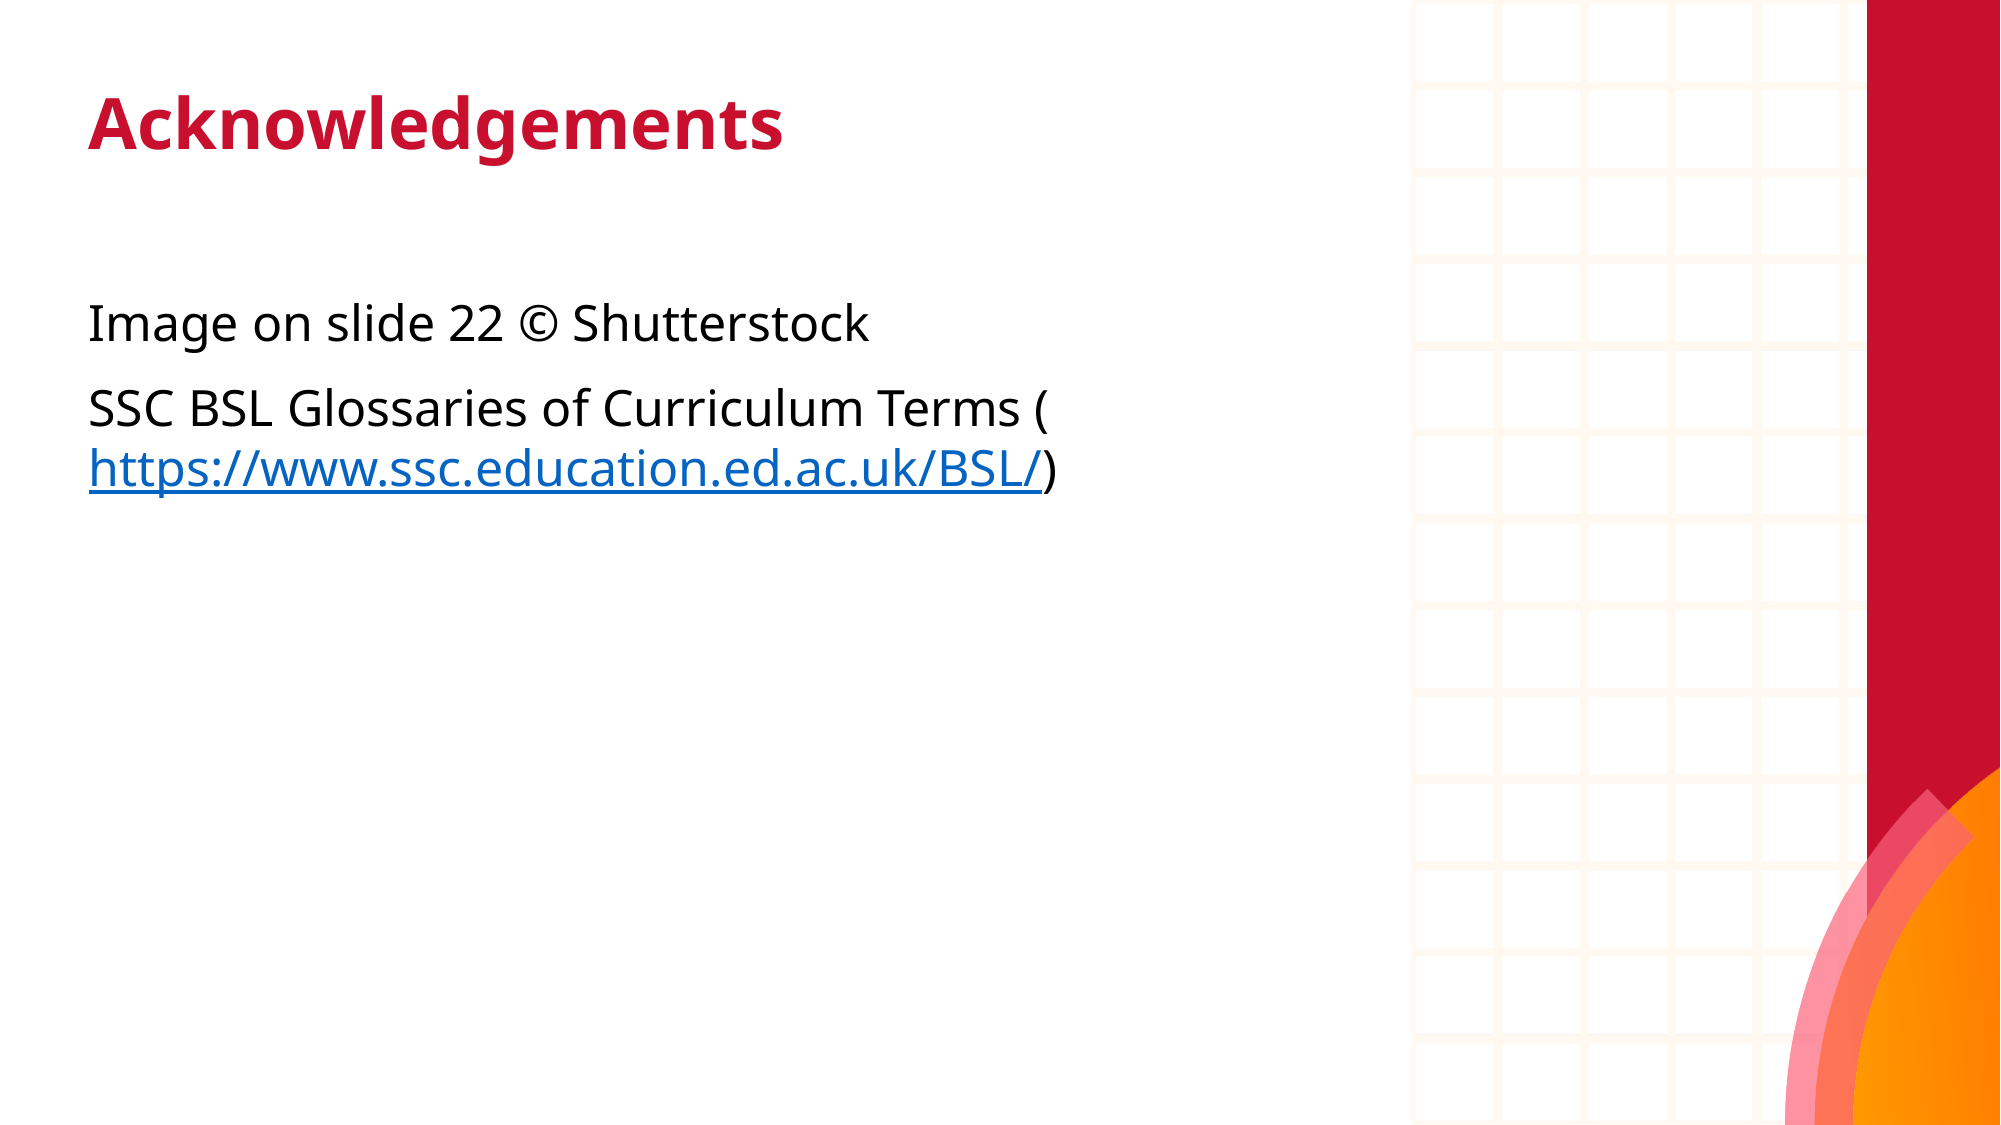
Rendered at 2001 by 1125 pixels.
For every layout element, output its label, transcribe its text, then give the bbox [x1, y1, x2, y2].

picture [1411, 0, 2000, 1125]
list Image on slide 22 © Shutterstock SSC BSL Glossaries of Curriculum Terms (https://www.ssc.education.ed.ac.uk/BSL/) [88, 206, 1680, 1034]
title Acknowledgements [88, 88, 1743, 161]
